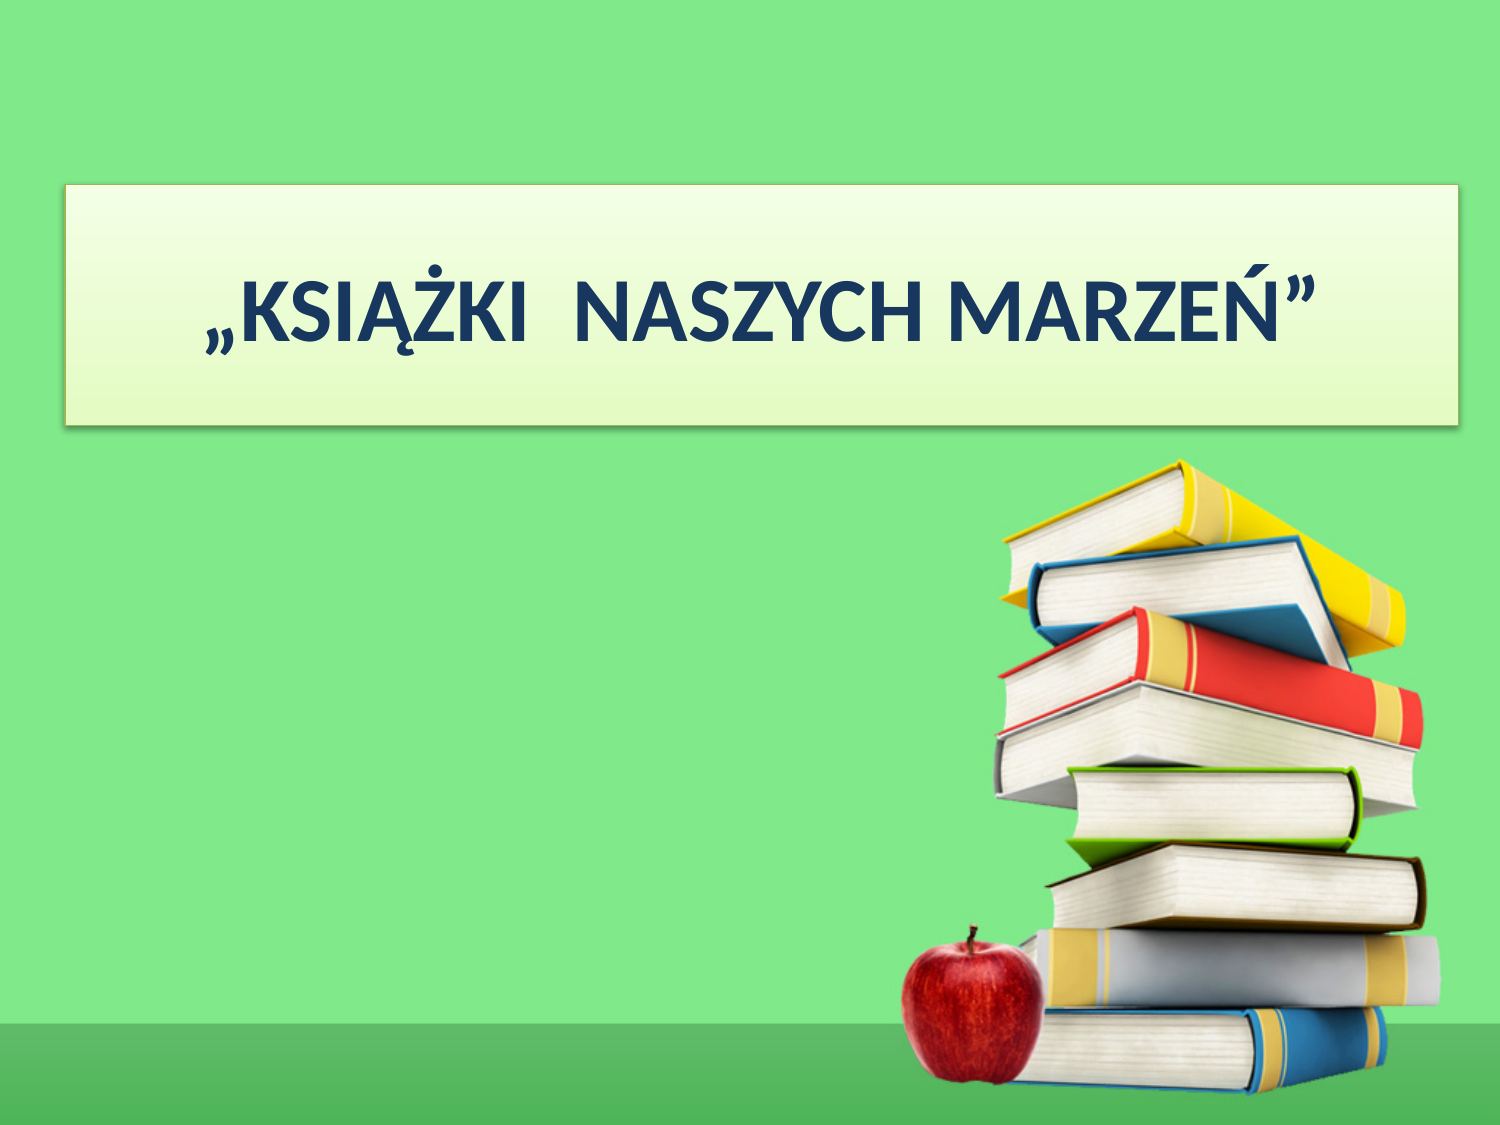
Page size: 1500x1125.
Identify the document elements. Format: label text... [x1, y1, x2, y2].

picture [0, 0, 1500, 1125]
title „KSIĄŻKI NASZYCH MARZEŃ” [64, 184, 1459, 426]
subtitle [17, 479, 1068, 768]
